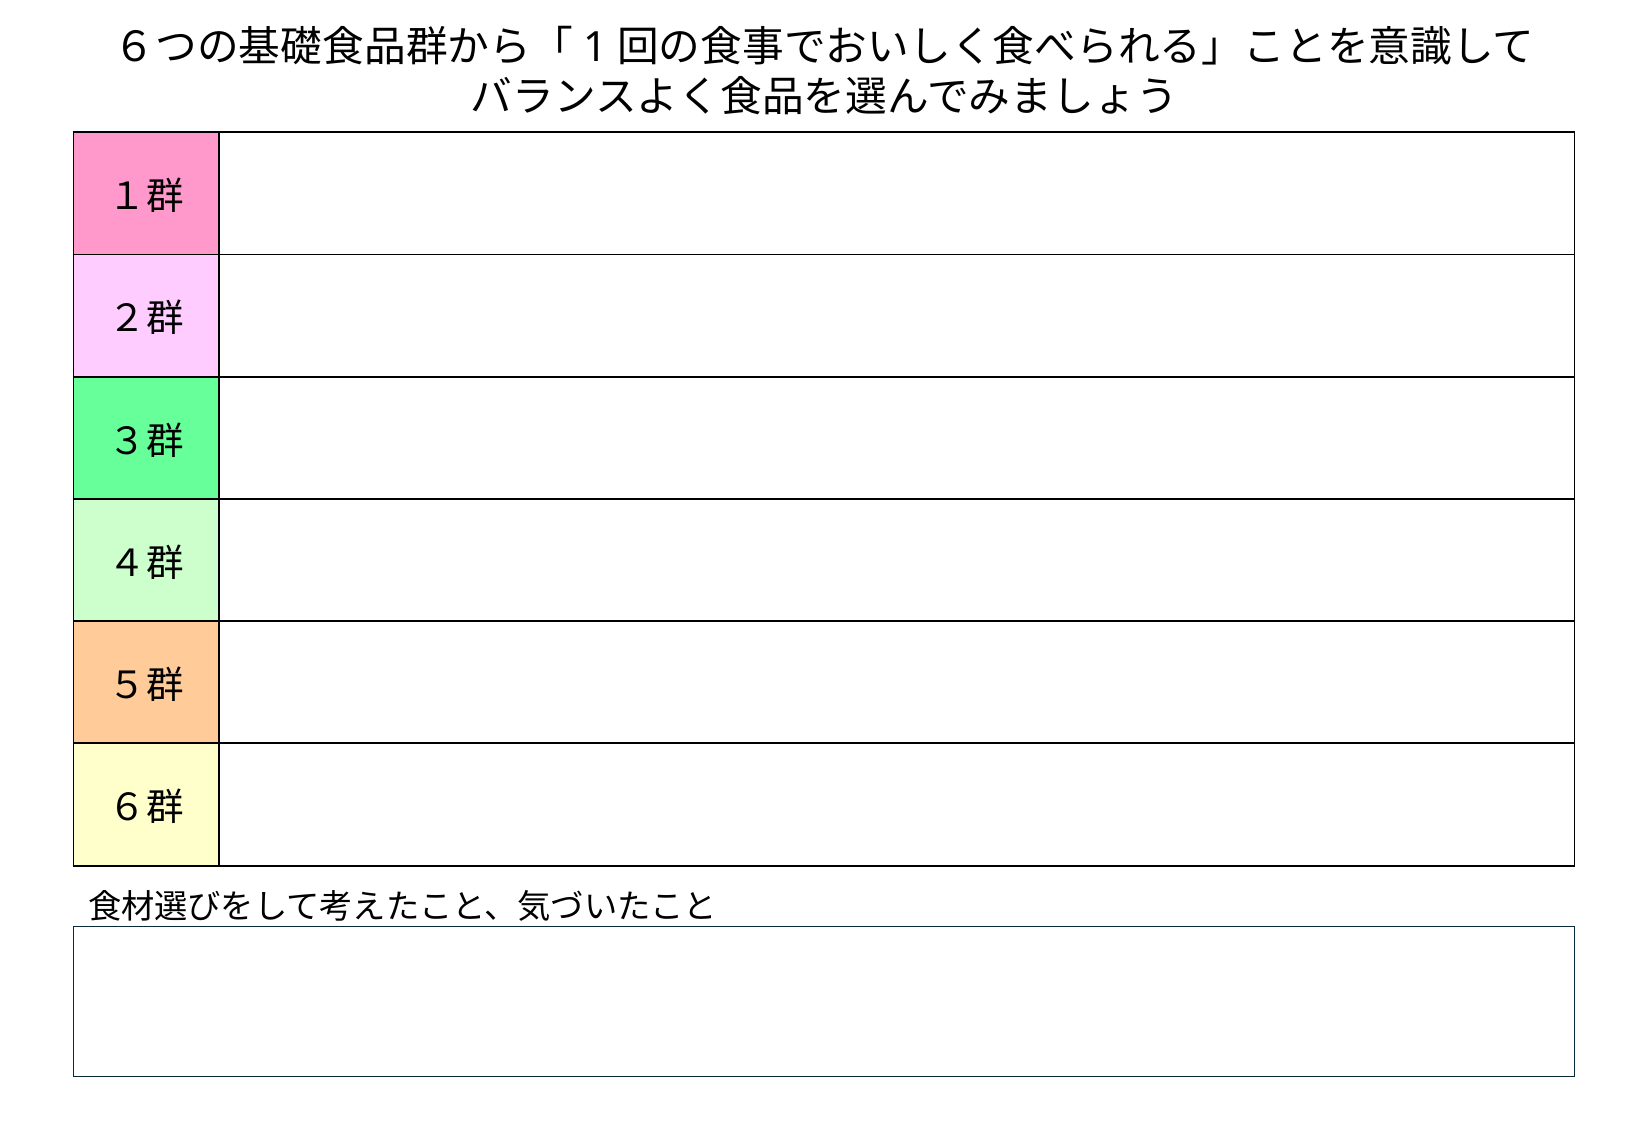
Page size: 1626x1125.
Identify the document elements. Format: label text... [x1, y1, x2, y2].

text_box 食材選びをして考えたこと、気づいたこと [72, 867, 776, 925]
table_header [220, 133, 1574, 254]
table_cell [220, 255, 1574, 376]
table_cell ３群 [74, 378, 218, 498]
table_cell ６群 [74, 744, 218, 865]
text_box ６つの基礎食品群から「1回の食事でおいしく食べられる」ことを意識して バランスよく食品を選んでみましょう [38, 19, 1610, 121]
text_box [72, 925, 1576, 1078]
table_cell ２群 [74, 255, 218, 376]
table_cell ４群 [74, 500, 218, 620]
table_cell [220, 378, 1574, 498]
table_cell [220, 744, 1574, 865]
table_header １群 [74, 133, 218, 254]
table_cell ５群 [74, 622, 218, 742]
table_cell [220, 622, 1574, 742]
table_cell [220, 500, 1574, 620]
